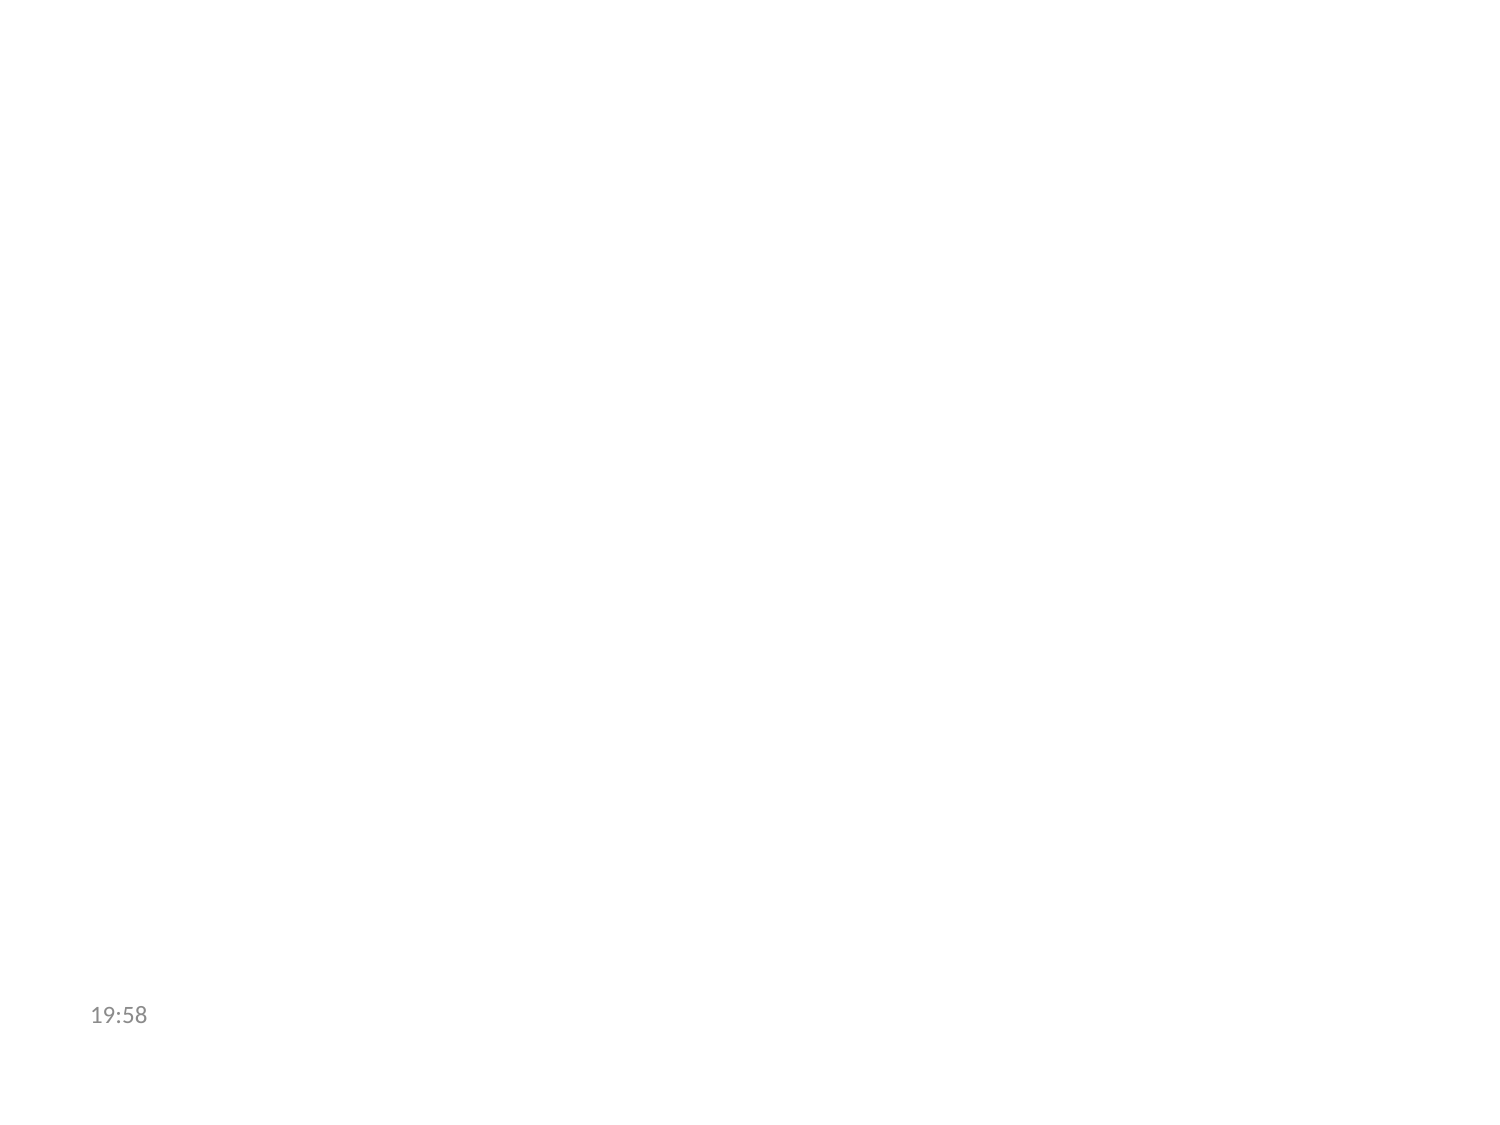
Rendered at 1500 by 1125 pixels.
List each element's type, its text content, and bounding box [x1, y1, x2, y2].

text_box 15:35 [75, 983, 425, 1044]
